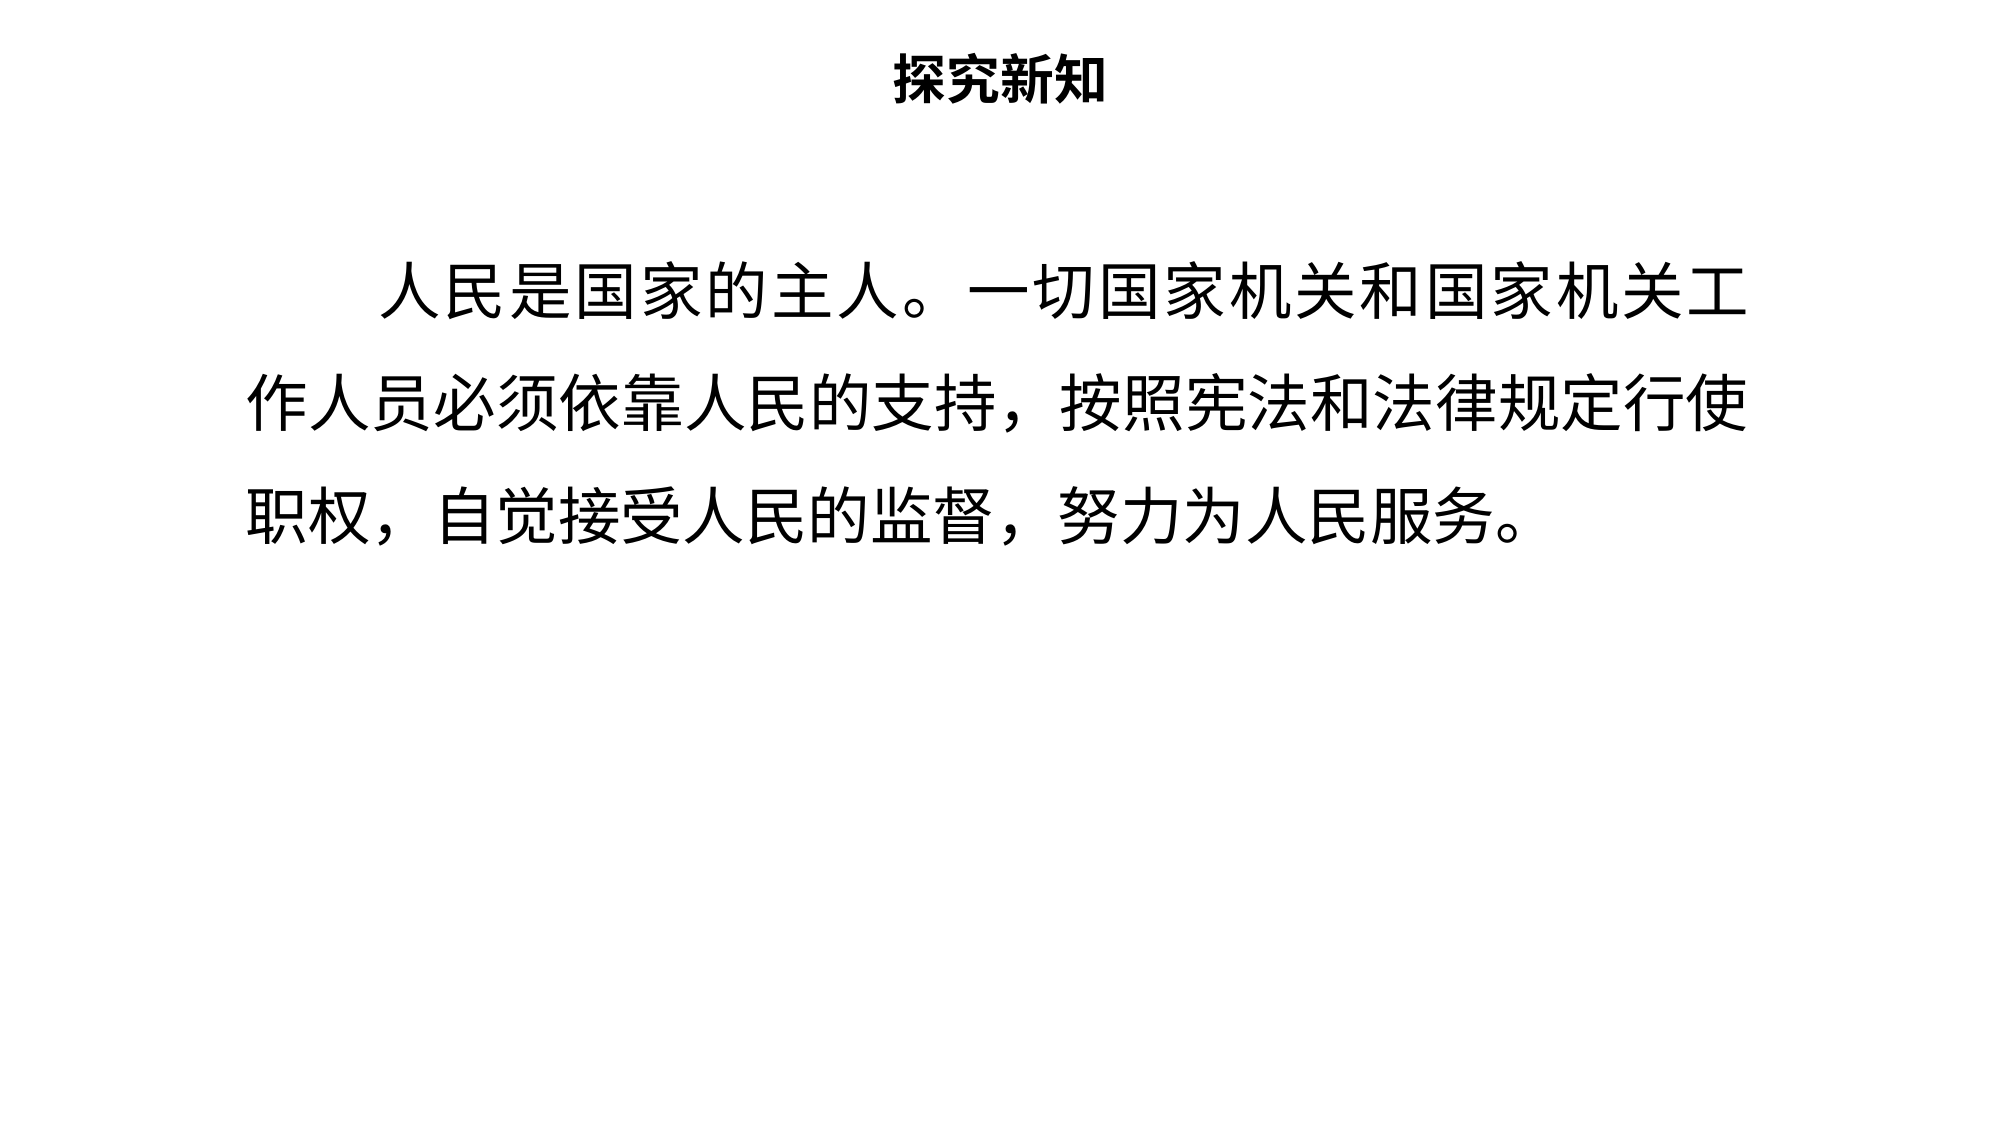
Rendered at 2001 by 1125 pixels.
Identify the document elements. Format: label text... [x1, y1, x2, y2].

title 探究新知 [193, 38, 1808, 119]
text_box 人民是国家的主人。一切国家机关和国家机关工作人员必须依靠人民的支持，按照宪法和法律规定行使职权，自觉接受人民的监督，努力为人民服务。 [230, 207, 1766, 560]
